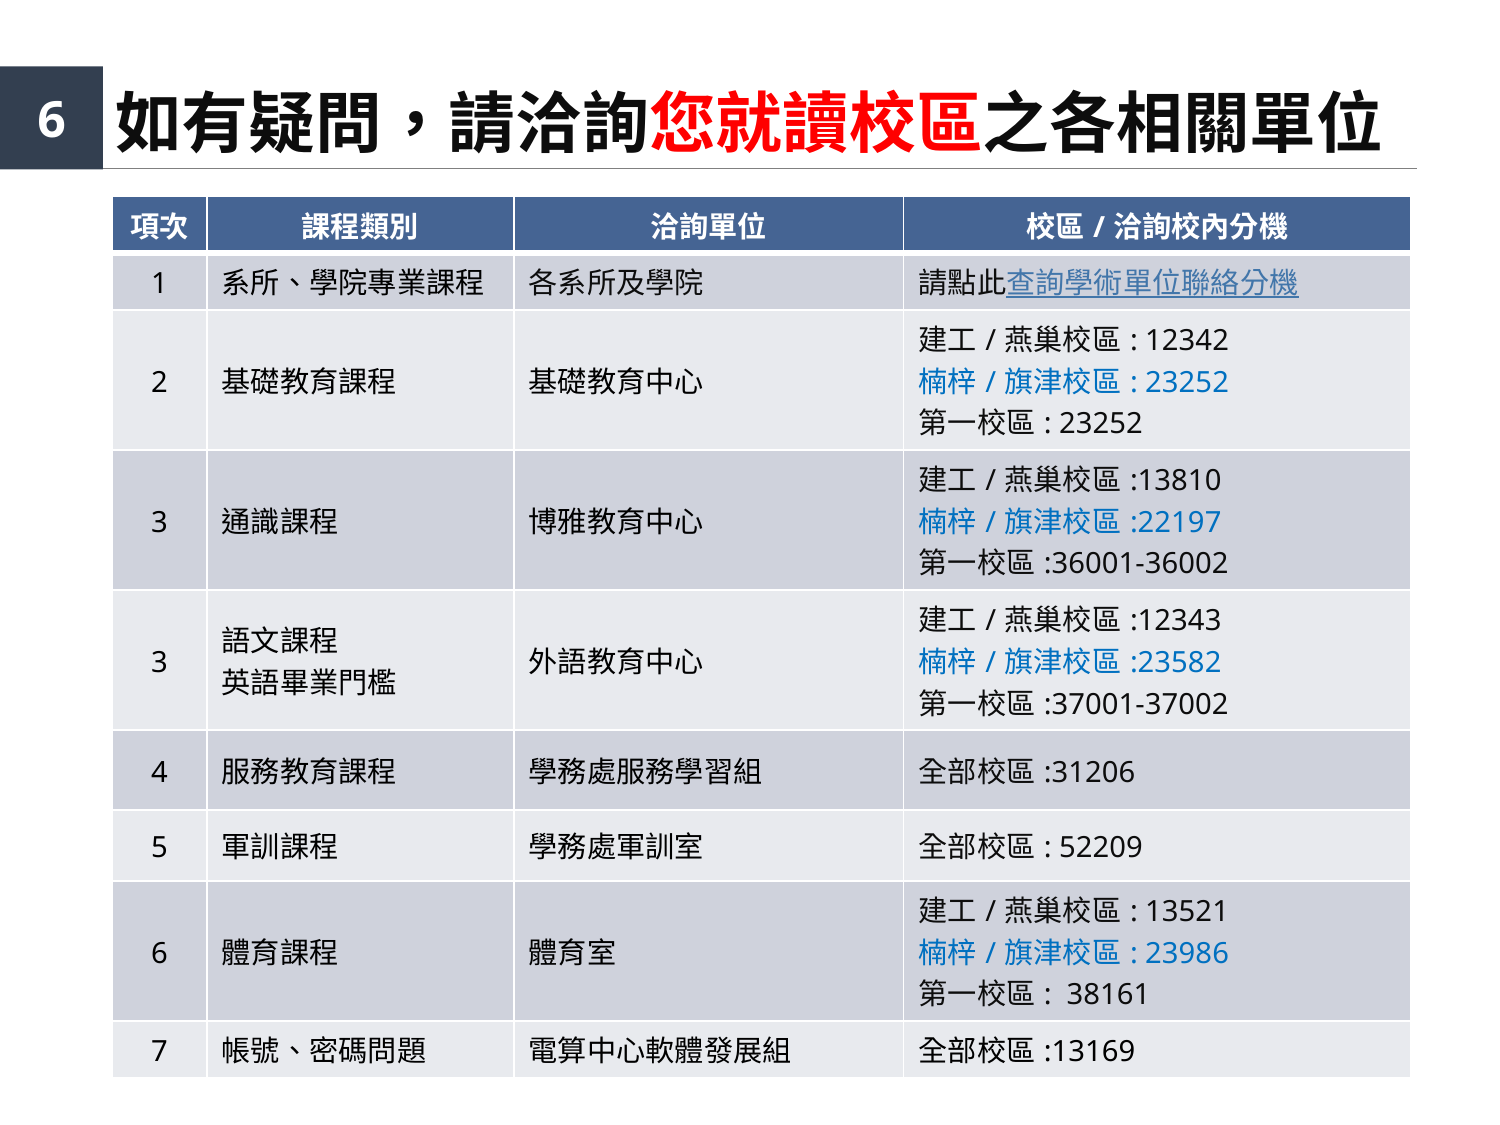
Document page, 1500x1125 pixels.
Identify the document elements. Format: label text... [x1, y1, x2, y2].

table_cell 3 [113, 451, 206, 589]
table_cell 基礎教育中心 [515, 311, 903, 449]
table_header 課程類別 [208, 197, 513, 250]
table_cell 1 [113, 256, 206, 309]
table_cell 建工/燕巢校區: 13521 楠梓/旗津校區: 23986 第一校區: 38161 [904, 882, 1410, 1020]
table_cell 7 [113, 1022, 206, 1077]
table_header 校區/洽詢校內分機 [904, 197, 1410, 250]
table_cell 全部校區:31206 [904, 731, 1410, 809]
table_cell 語文課程 英語畢業門檻 [208, 591, 513, 729]
table_cell 建工/燕巢校區:12343 楠梓/旗津校區:23582 第一校區:37001-37002 [904, 591, 1410, 729]
table_cell 請點此查詢學術單位聯絡分機 [904, 256, 1410, 309]
table_cell 軍訓課程 [208, 811, 513, 880]
table_cell 系所、學院專業課程 [208, 256, 513, 309]
table_header 項次 [113, 197, 206, 250]
table_cell 4 [113, 731, 206, 809]
table_cell 電算中心軟體發展組 [515, 1022, 903, 1077]
slide_number 7 [1412, 1023, 1418, 1058]
table_cell 體育室 [515, 882, 903, 1020]
table_cell 全部校區:13169 [904, 1022, 1410, 1077]
table_cell 學務處服務學習組 [515, 731, 903, 809]
table_cell 3 [113, 591, 206, 729]
table_cell 各系所及學院 [515, 256, 903, 309]
table_cell 2 [113, 311, 206, 449]
table_cell 基礎教育課程 [208, 311, 513, 449]
table_cell 帳號、密碼問題 [208, 1022, 513, 1077]
table_cell 建工/燕巢校區:13810 楠梓/旗津校區:22197 第一校區:36001-36002 [904, 451, 1410, 589]
table_cell 6 [113, 882, 206, 1020]
table_header 洽詢單位 [515, 197, 903, 250]
table_cell 博雅教育中心 [515, 451, 903, 589]
table_cell 建工/燕巢校區: 12342 楠梓/旗津校區: 23252 第一校區: 23252 [904, 311, 1410, 449]
table_cell 5 [113, 811, 206, 880]
title 如有疑問，請洽詢您就讀校區之各相關單位 [100, 0, 1436, 169]
table_cell 外語教育中心 [515, 591, 903, 729]
table_cell 通識課程 [208, 451, 513, 589]
table_cell 學務處軍訓室 [515, 811, 903, 880]
table_cell 全部校區: 52209 [904, 811, 1410, 880]
table_cell 體育課程 [208, 882, 513, 1020]
text_box 6 [0, 66, 103, 170]
table_cell 服務教育課程 [208, 731, 513, 809]
